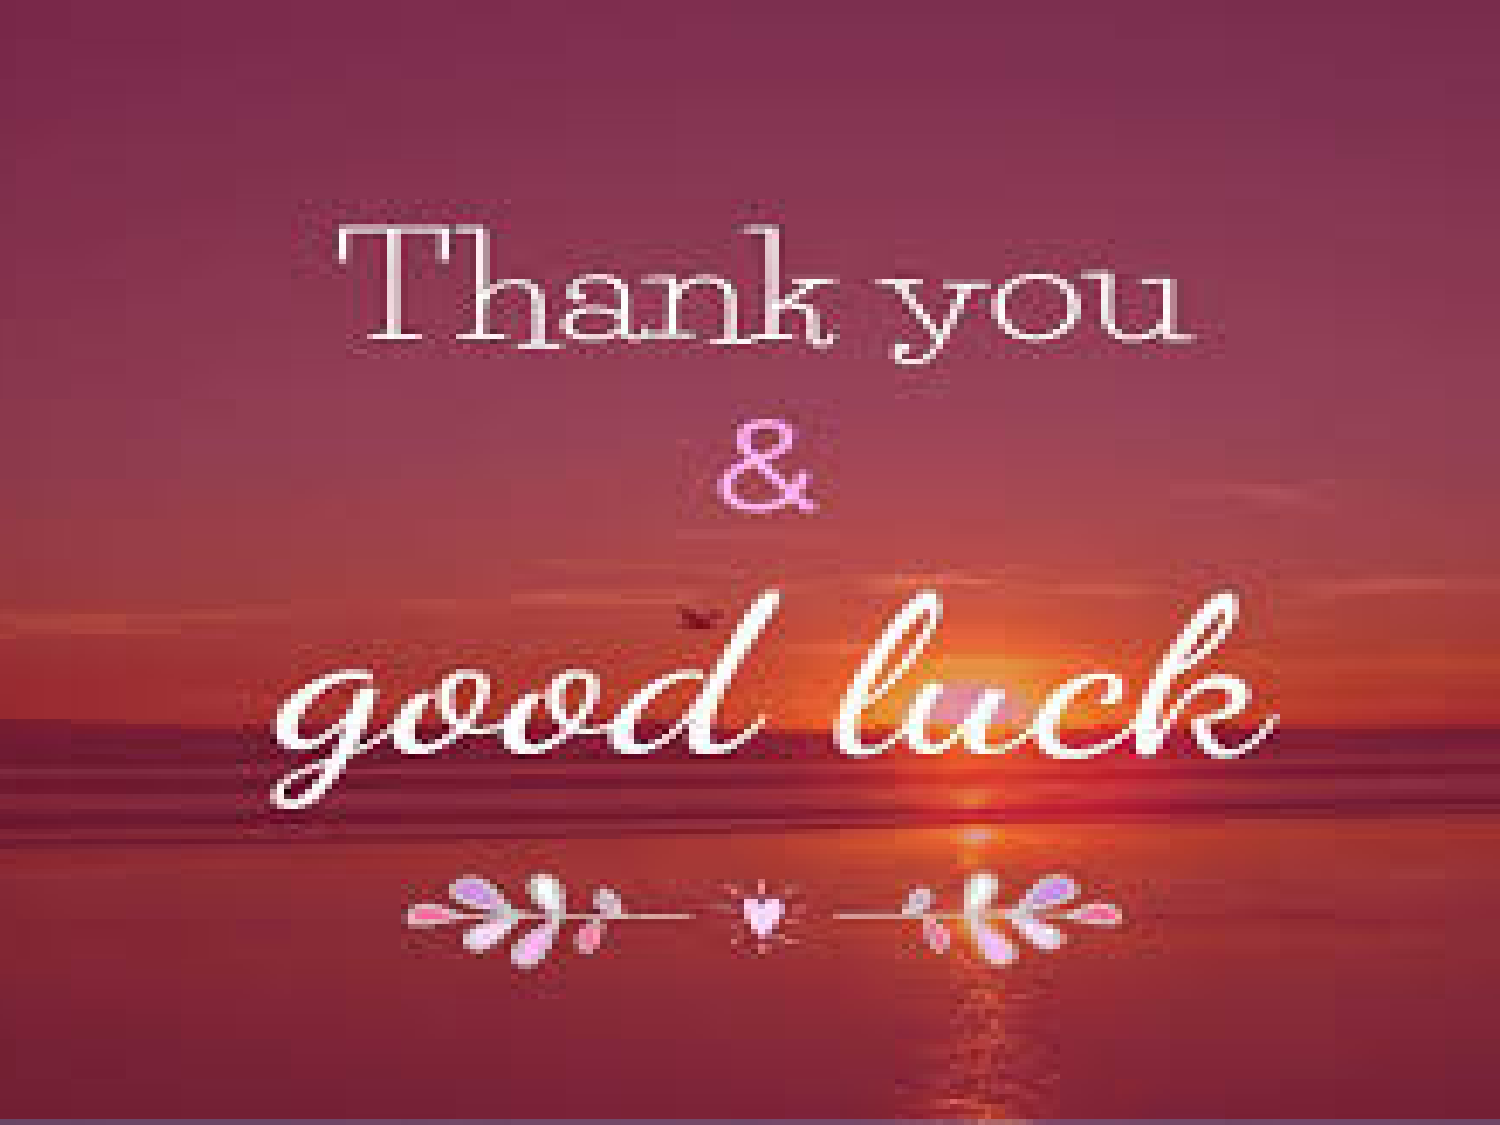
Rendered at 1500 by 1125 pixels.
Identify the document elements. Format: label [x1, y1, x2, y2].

list [0, 0, 1500, 1125]
